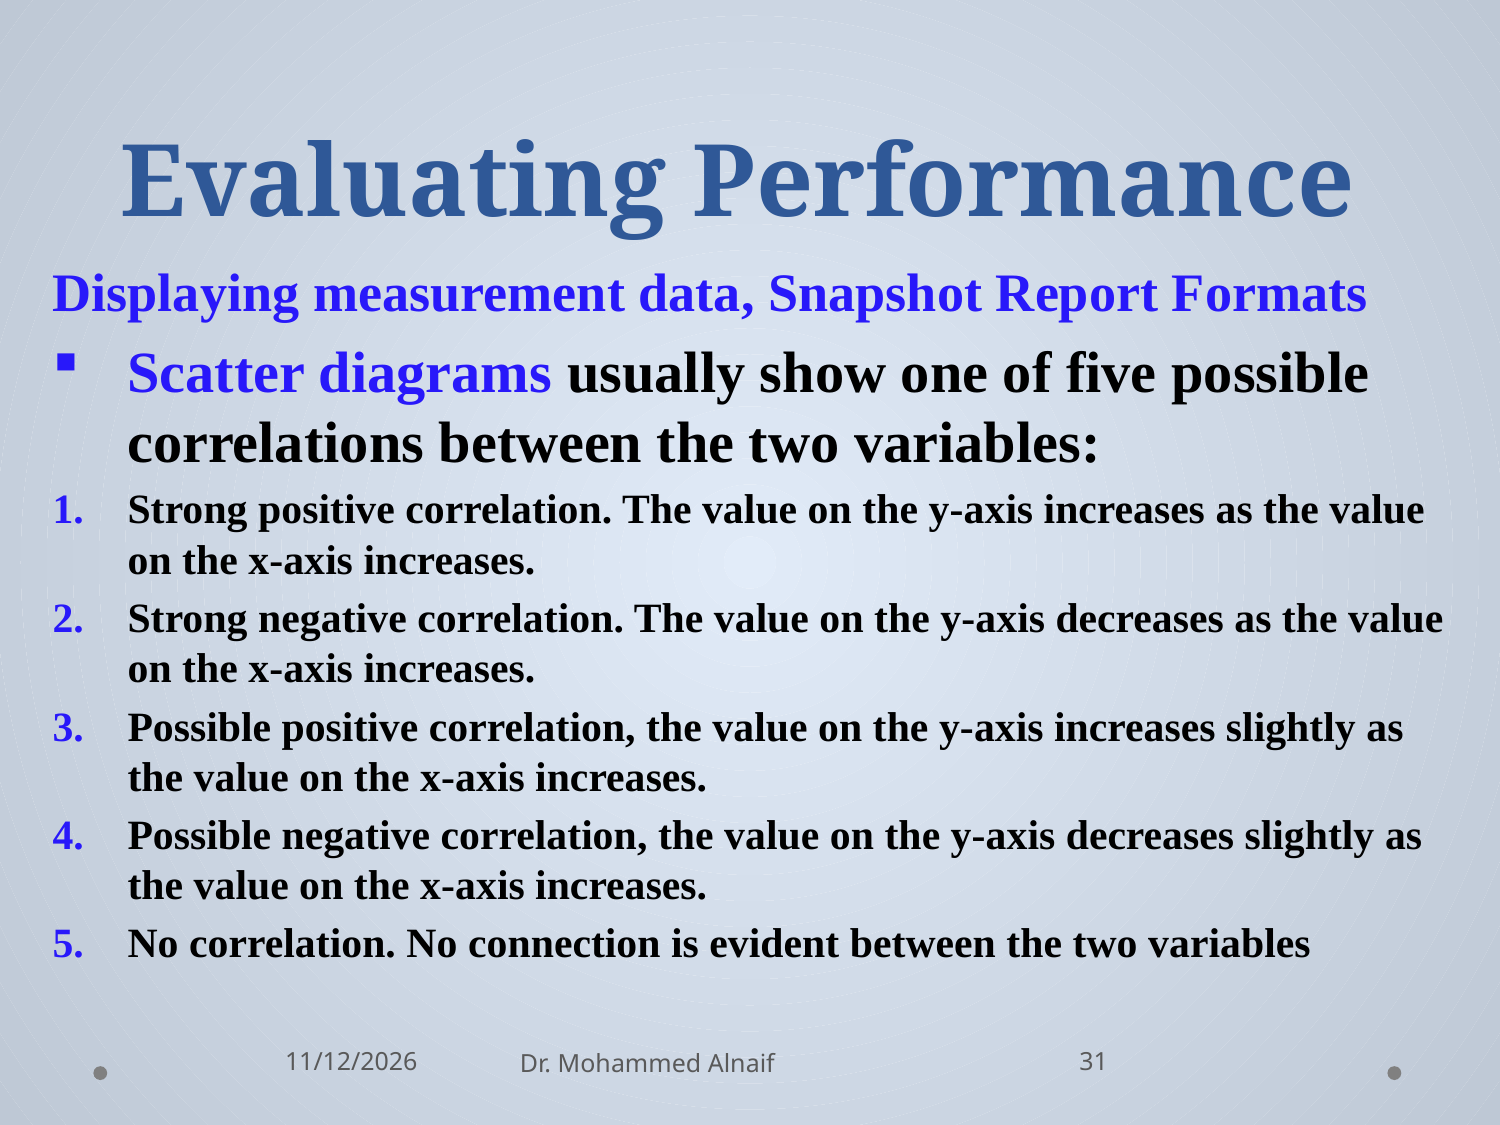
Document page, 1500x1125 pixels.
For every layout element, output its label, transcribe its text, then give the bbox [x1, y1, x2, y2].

title Evaluating Performance [100, 78, 1376, 244]
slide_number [75, 1025, 425, 1100]
slide_number 31 [1074, 1025, 1425, 1100]
subtitle Displaying measurement data, Snapshot Report Formats Scatter diagrams usually show one of five possible correlations between the two variables: Strong positive correlation. The value on the y-axis increases as the value on the x-axis increases. Strong negative correlation. The value on the y-axis decreases as the value on the x-axis increases. Possible positive correlation, the value on the y-axis increases slightly as the value on the x-axis increases. Possible negative correlation, the value on the y-axis decreases slightly as the value on the x-axis increases. No correlation. No connection is evident between the two variables [37, 249, 1463, 1025]
footer Dr. Mohammed Alnaif [512, 1025, 988, 1100]
